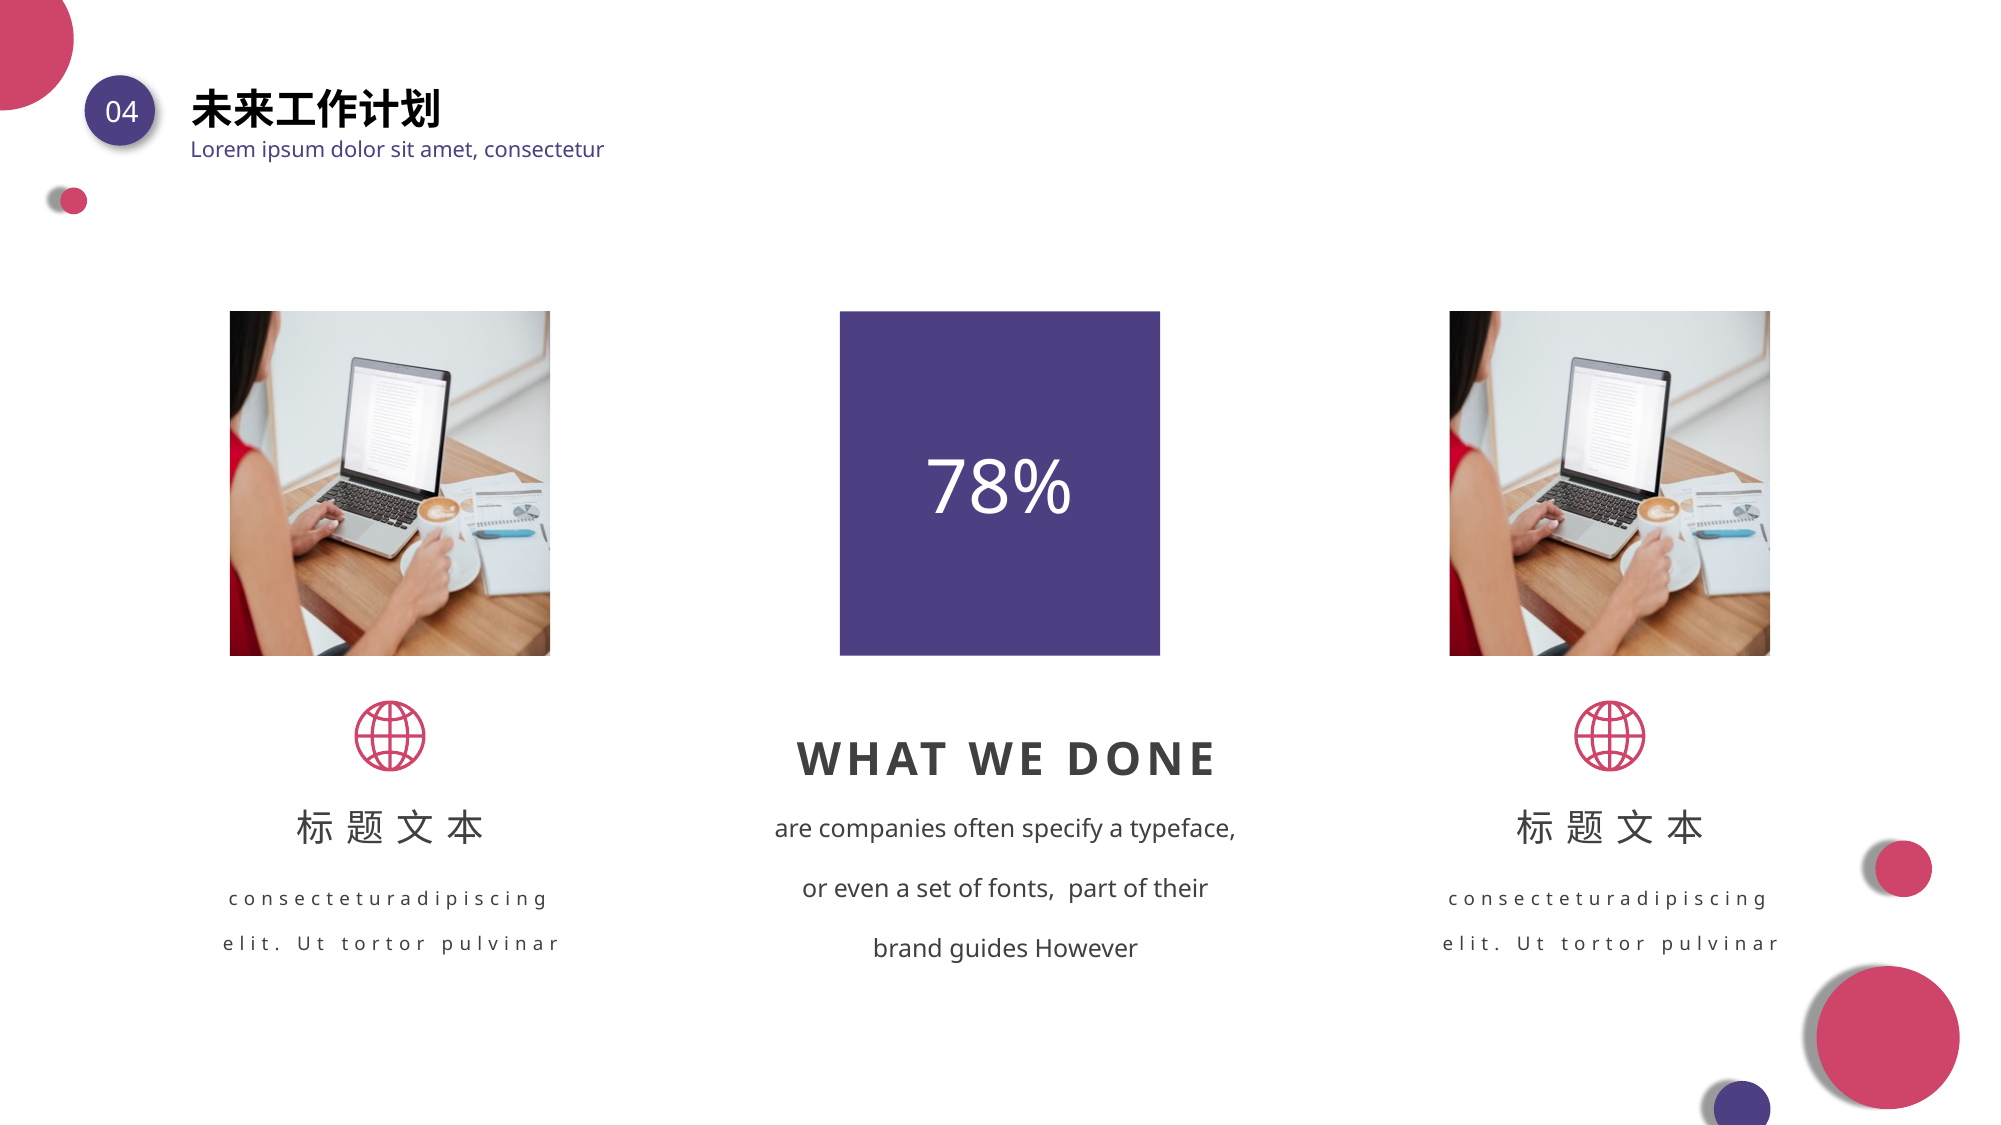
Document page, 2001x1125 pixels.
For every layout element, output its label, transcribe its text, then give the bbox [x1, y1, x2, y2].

text_box 78% [839, 310, 1161, 657]
text_box consecteturadipiscing elit. Ut tortor pulvinar [206, 856, 574, 962]
text_box 标题文本 [256, 796, 525, 857]
text_box [1815, 965, 1961, 1111]
text_box [1712, 1079, 1772, 1125]
text_box [1449, 310, 1771, 657]
text_box are companies often specify a typeface, or even a set of fonts, part of their brand guides However [748, 773, 1264, 972]
text_box [83, 89, 90, 131]
text_box Lorem ipsum dolor sit amet, consectetur [175, 127, 733, 169]
text_box consecteturadipiscing elit. Ut tortor pulvinar [1426, 856, 1794, 962]
text_box [93, 74, 147, 86]
text_box [0, 0, 75, 112]
text_box [1874, 839, 1934, 899]
text_box [354, 700, 426, 772]
text_box WHAT WE DONE [796, 696, 1215, 773]
text_box 04 [90, 86, 183, 137]
text_box 标题文本 [1475, 796, 1744, 857]
text_box [59, 186, 89, 216]
text_box [1574, 700, 1646, 772]
text_box [95, 137, 145, 147]
text_box [229, 310, 551, 657]
text_box 未来工作计划 [176, 75, 458, 127]
